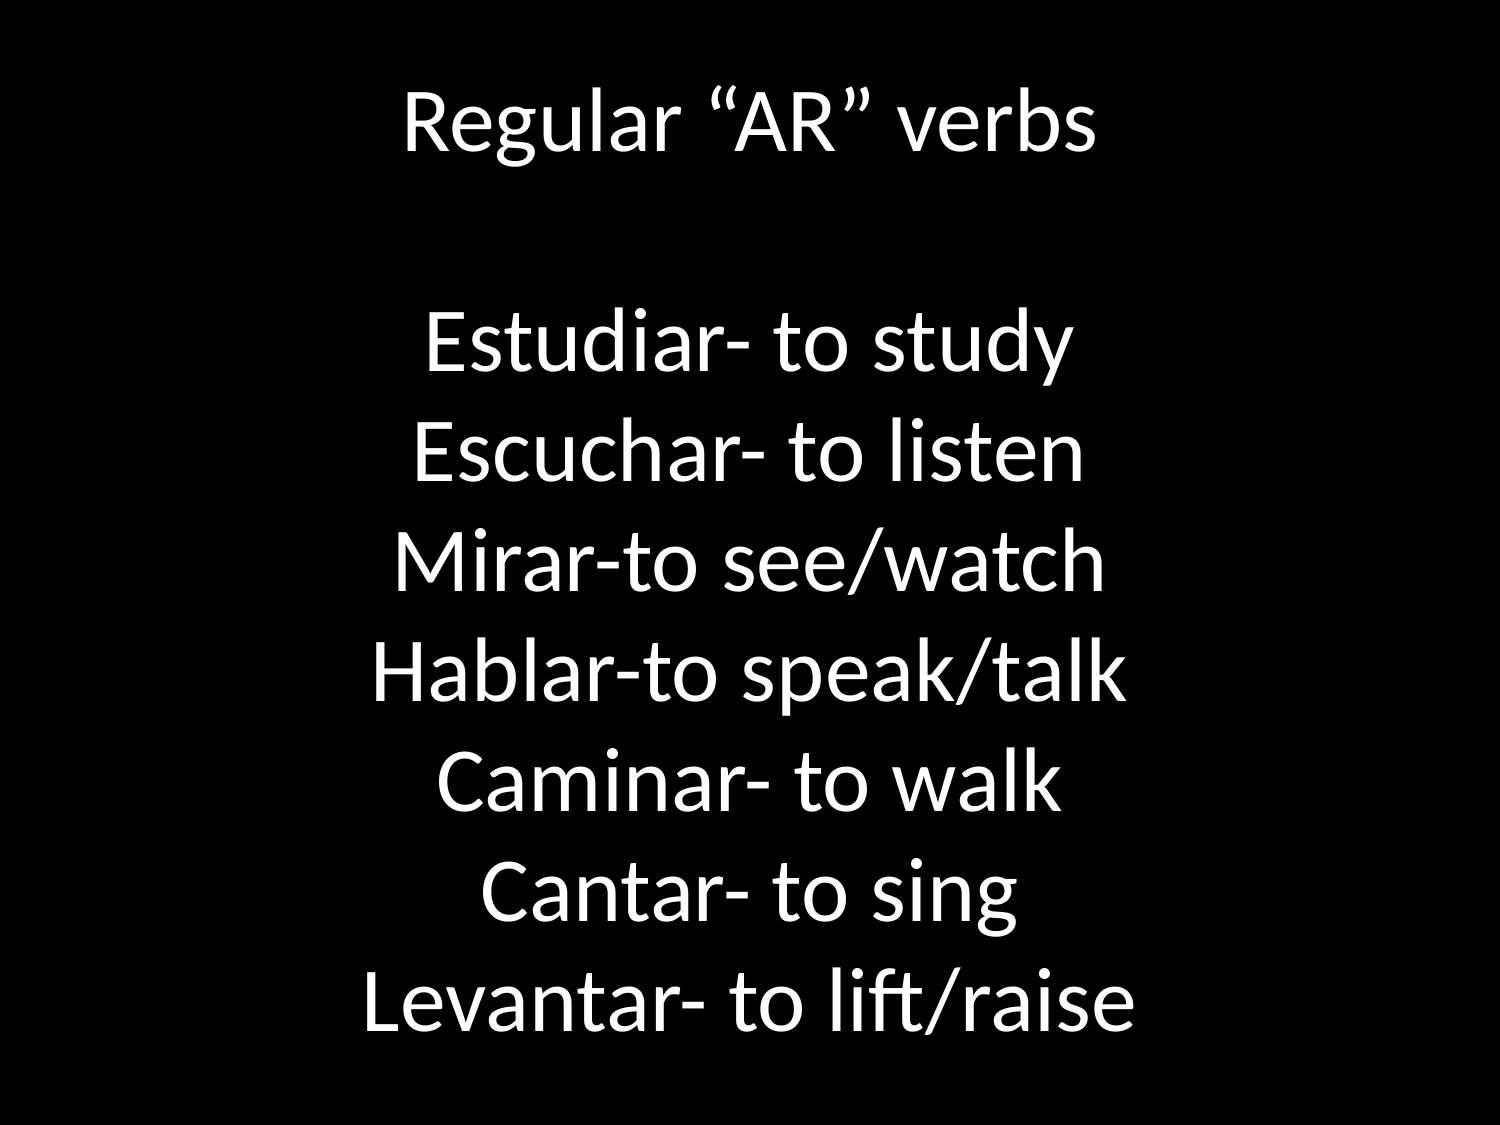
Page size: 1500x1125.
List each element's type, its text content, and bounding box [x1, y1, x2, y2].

title Regular “AR” verbs Estudiar- to study Escuchar- to listen Mirar-to see/watch Hablar-to speak/talk Caminar- to walk Cantar- to sing Levantar- to lift/raise [75, 45, 1425, 1065]
